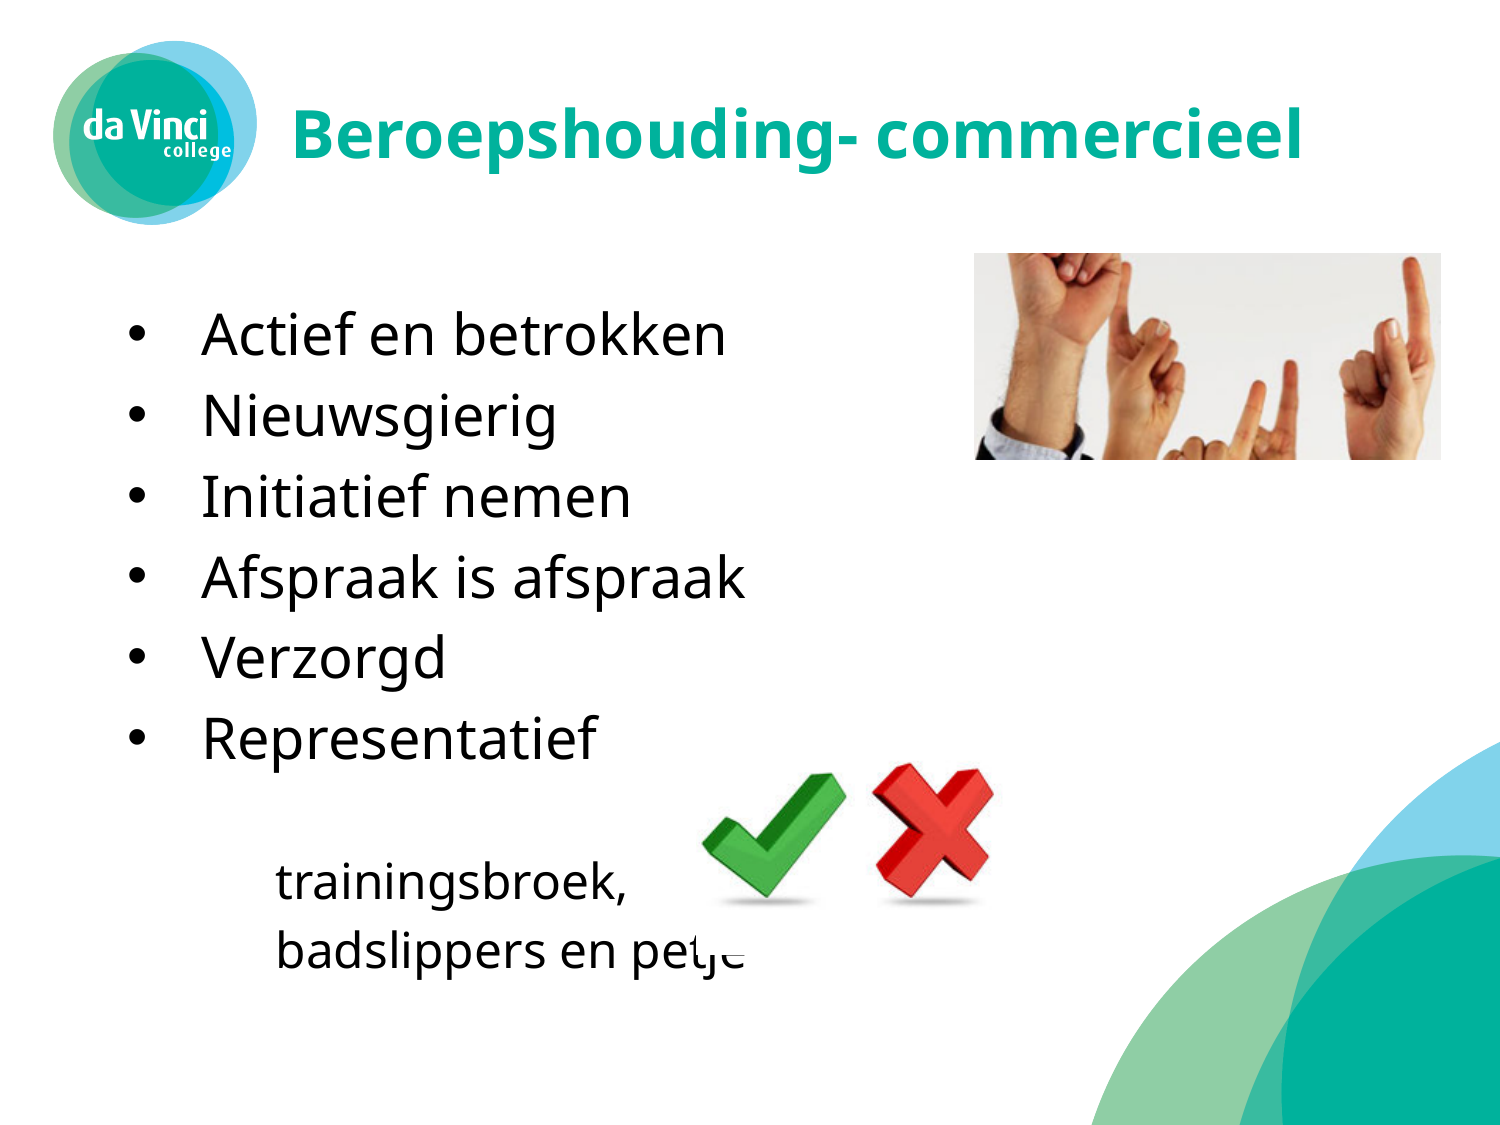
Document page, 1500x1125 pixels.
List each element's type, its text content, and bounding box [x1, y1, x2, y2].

list Actief en betrokken Nieuwsgierig Initiatief nemen Afspraak is afspraak Verzorgd Representatief trainingsbroek, badslippers en petje [112, 290, 1459, 1041]
title Beroepshouding- commercieel [275, 37, 1424, 180]
picture [0, 0, 1500, 1125]
